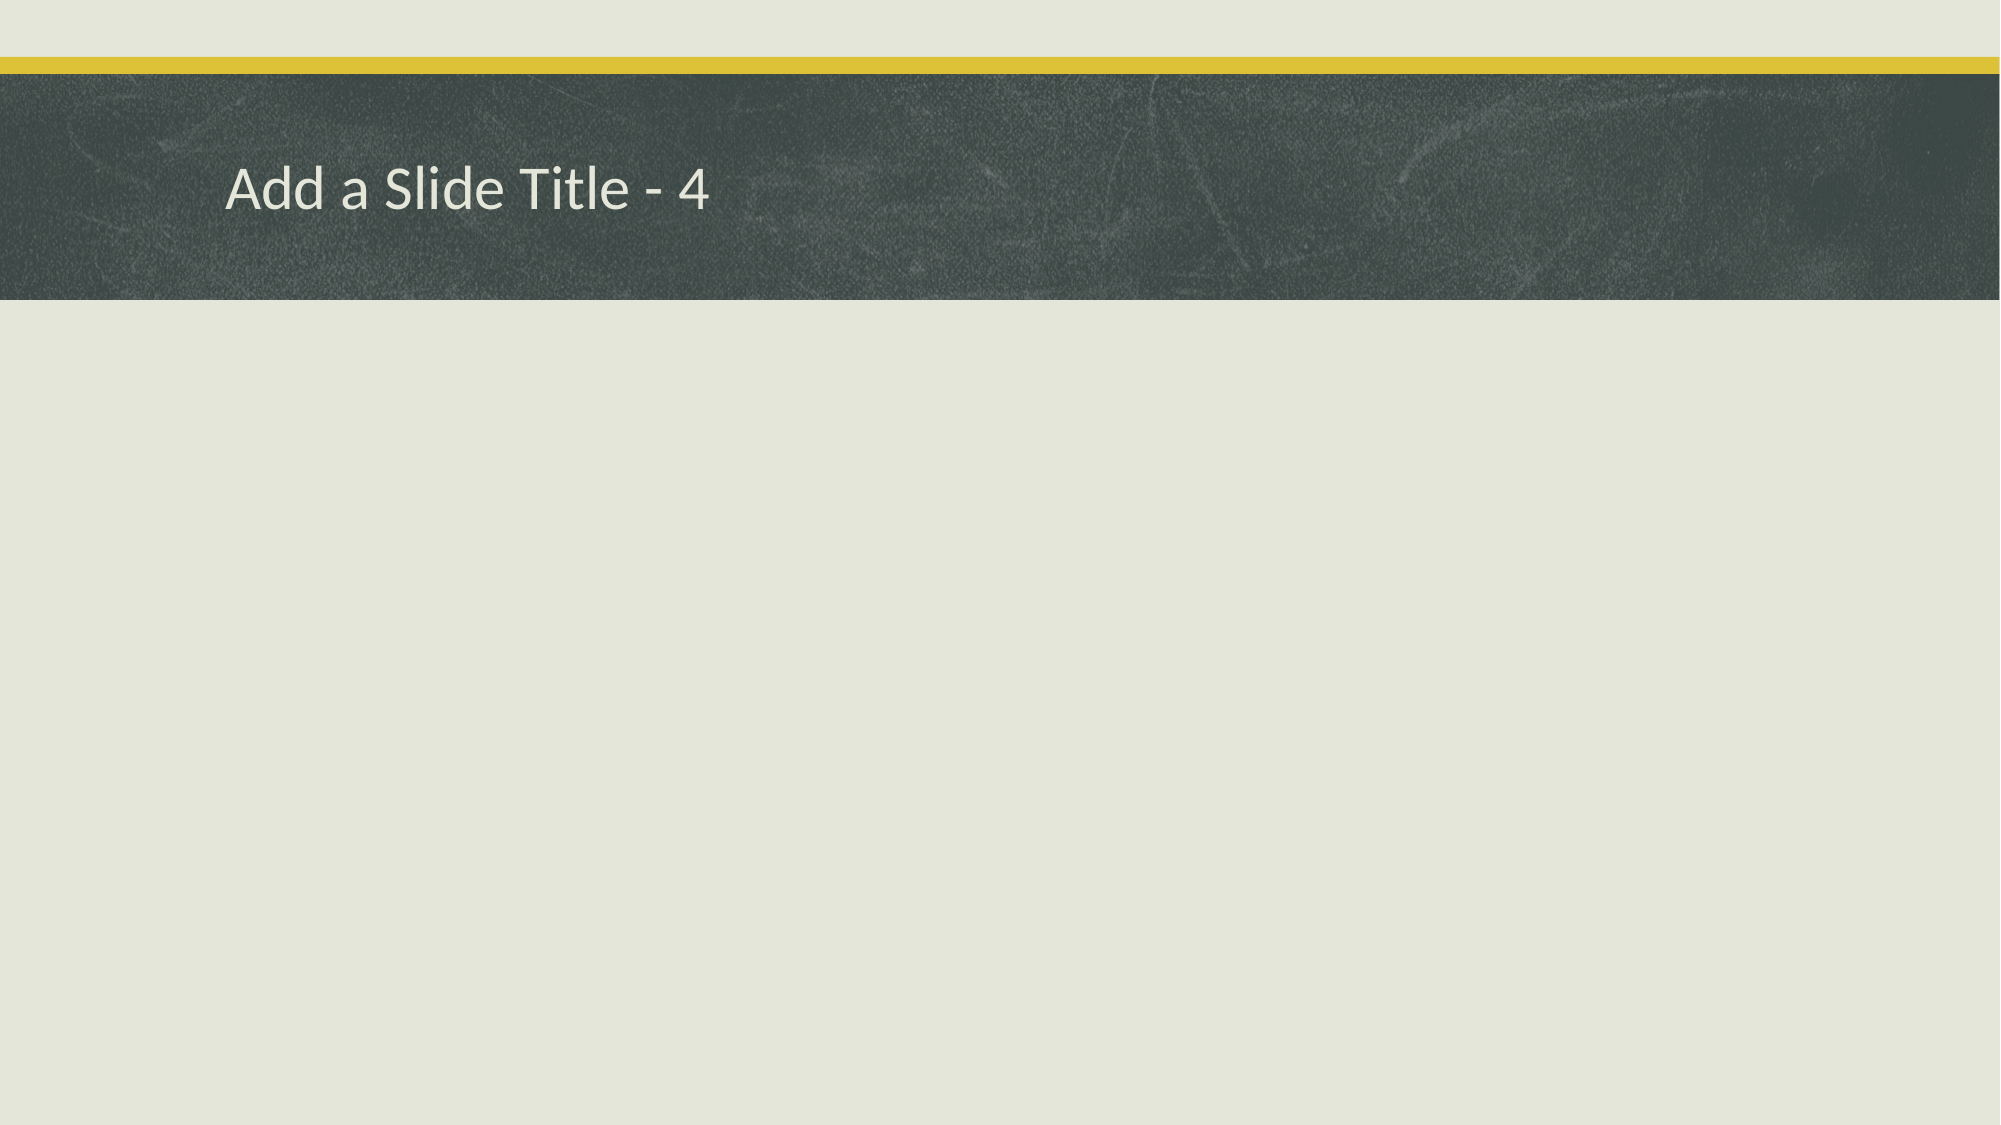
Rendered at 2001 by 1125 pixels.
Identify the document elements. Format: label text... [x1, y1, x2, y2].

picture [0, 74, 2000, 300]
title Add a Slide Title - 4 [210, 76, 1790, 300]
